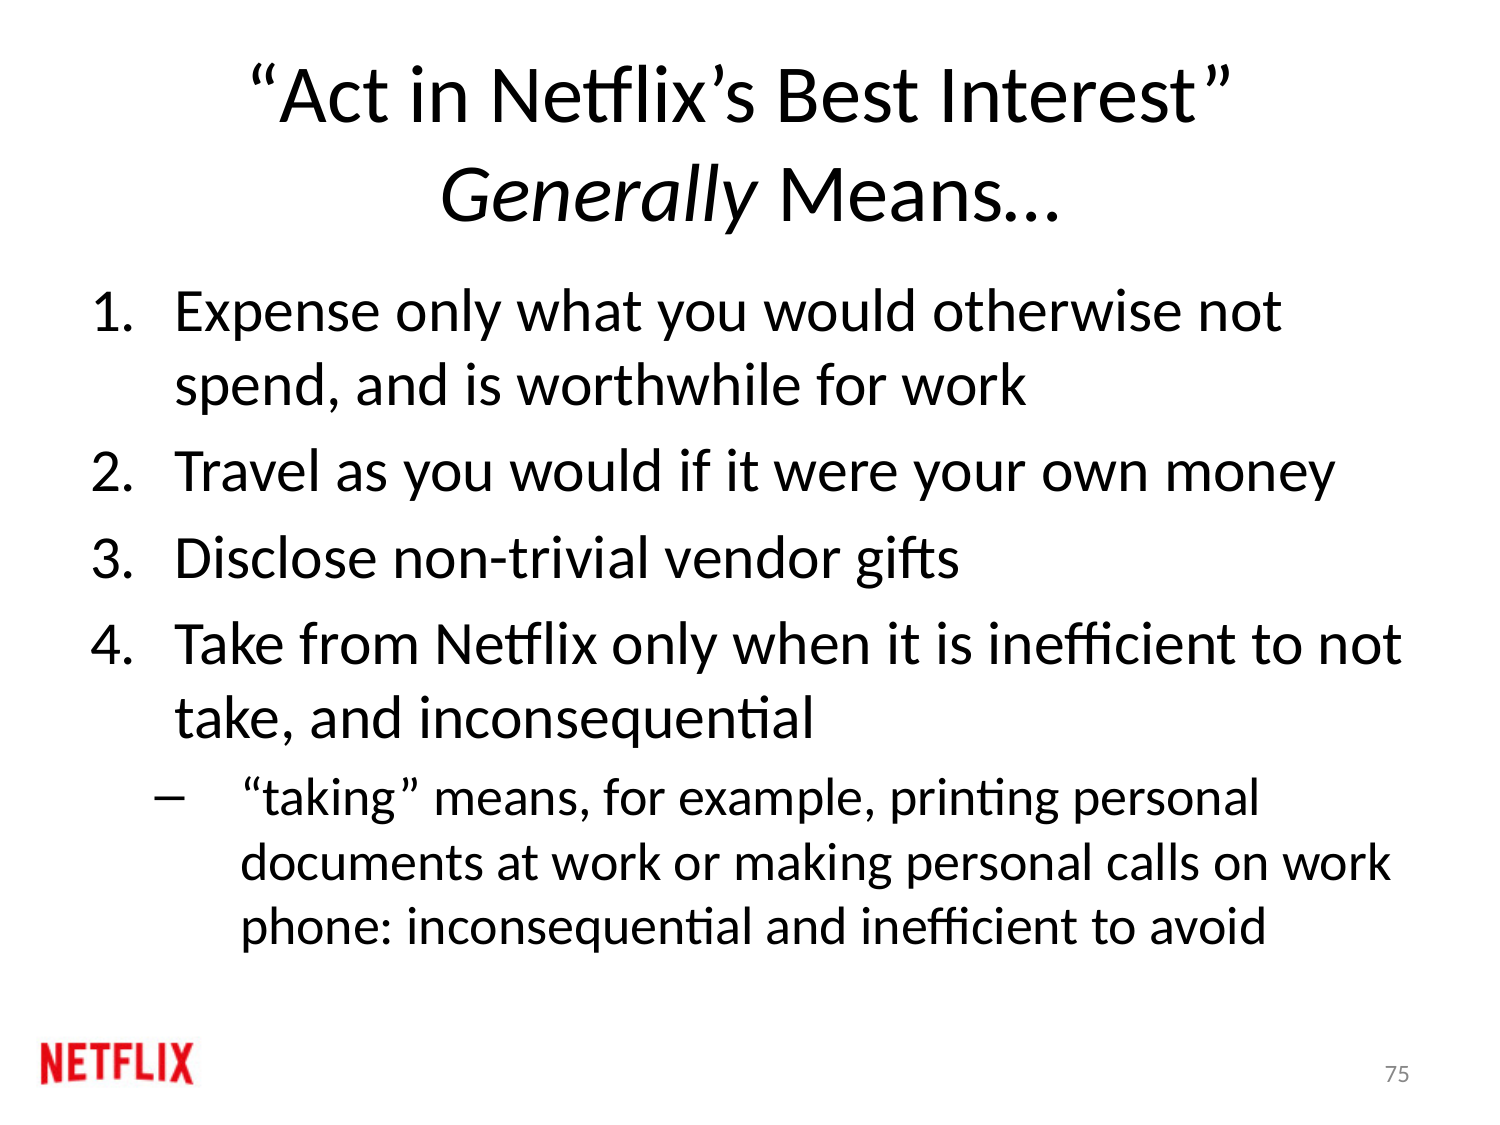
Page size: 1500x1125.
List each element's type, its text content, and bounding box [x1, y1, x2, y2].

picture [24, 1024, 211, 1104]
list Expense only what you would otherwise not spend, and is worthwhile for work Travel as you would if it were your own money Disclose non-trivial vendor gifts Take from Netflix only when it is inefficient to not take, and inconsequential “taking” means, for example, printing personal documents at work or making personal calls on work phone: inconsequential and inefficient to avoid [75, 262, 1425, 1005]
title “Act in Netflix’s Best Interest” Generally Means… [75, 45, 1425, 233]
slide_number ‹#› [1074, 1042, 1425, 1103]
